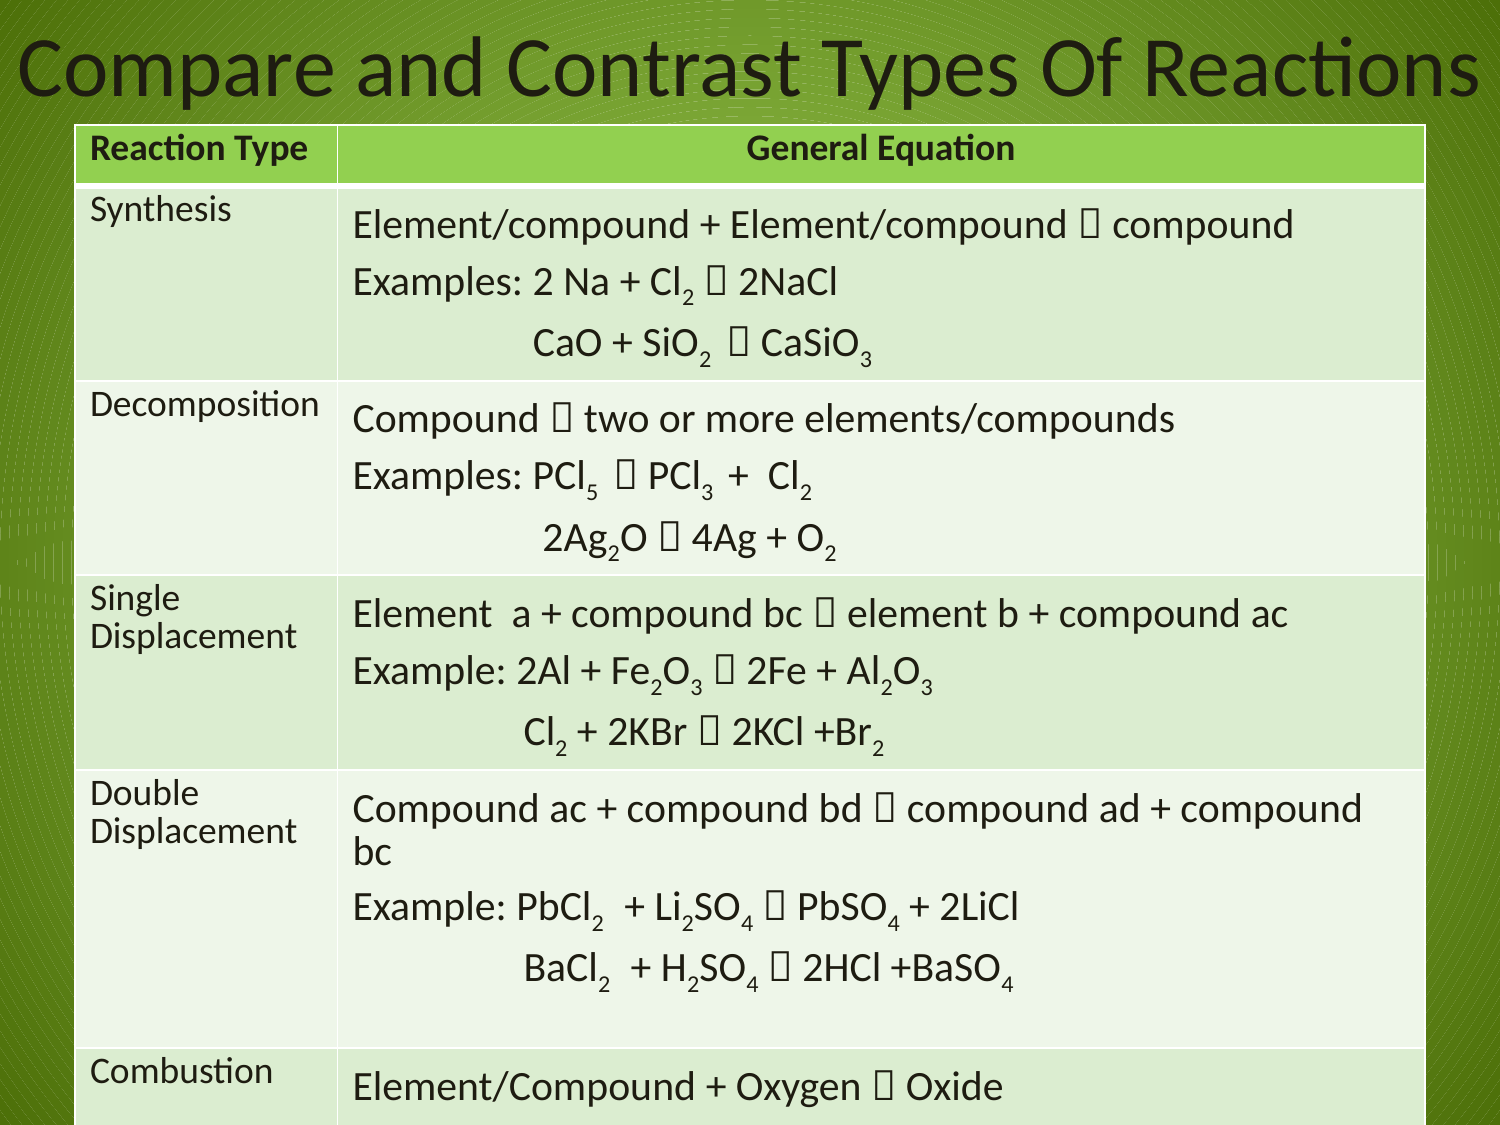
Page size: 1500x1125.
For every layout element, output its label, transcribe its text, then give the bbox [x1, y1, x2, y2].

table_cell Element/compound + Element/compound  compound Examples: 2 Na + Cl2  2NaCl CaO + SiO2  CaSiO3 [338, 189, 1424, 380]
table_cell Compound ac + compound bd  compound ad + compound bc Example: PbCl2 + Li2SO4  PbSO4 + 2LiCl BaCl2 + H2SO4  2HCl +BaSO4 [338, 771, 1424, 1047]
table_cell Element a + compound bc  element b + compound ac Example: 2Al + Fe2O3  2Fe + Al2O3 Cl2 + 2KBr  2KCl +Br2 [338, 576, 1424, 769]
table_cell Combustion [76, 1049, 337, 1125]
table_header Reaction Type [76, 126, 337, 183]
title Compare and Contrast Types Of Reactions [0, 0, 1500, 125]
table_cell Single Displacement [76, 576, 337, 769]
table_cell Decomposition [76, 382, 337, 574]
table_cell Compound  two or more elements/compounds Examples: PCl5  PCl3 + Cl2 2Ag2O  4Ag + O2 [338, 382, 1424, 574]
table_cell Element/Compound + Oxygen  Oxide Example: CH4 + 202  CO2 + 2H2O C6H1206 + 602 6CO2 + 6H2O [338, 1049, 1424, 1125]
table_header General Equation [338, 126, 1424, 183]
table_cell Double Displacement [76, 771, 337, 1047]
table_cell Synthesis [76, 189, 337, 380]
